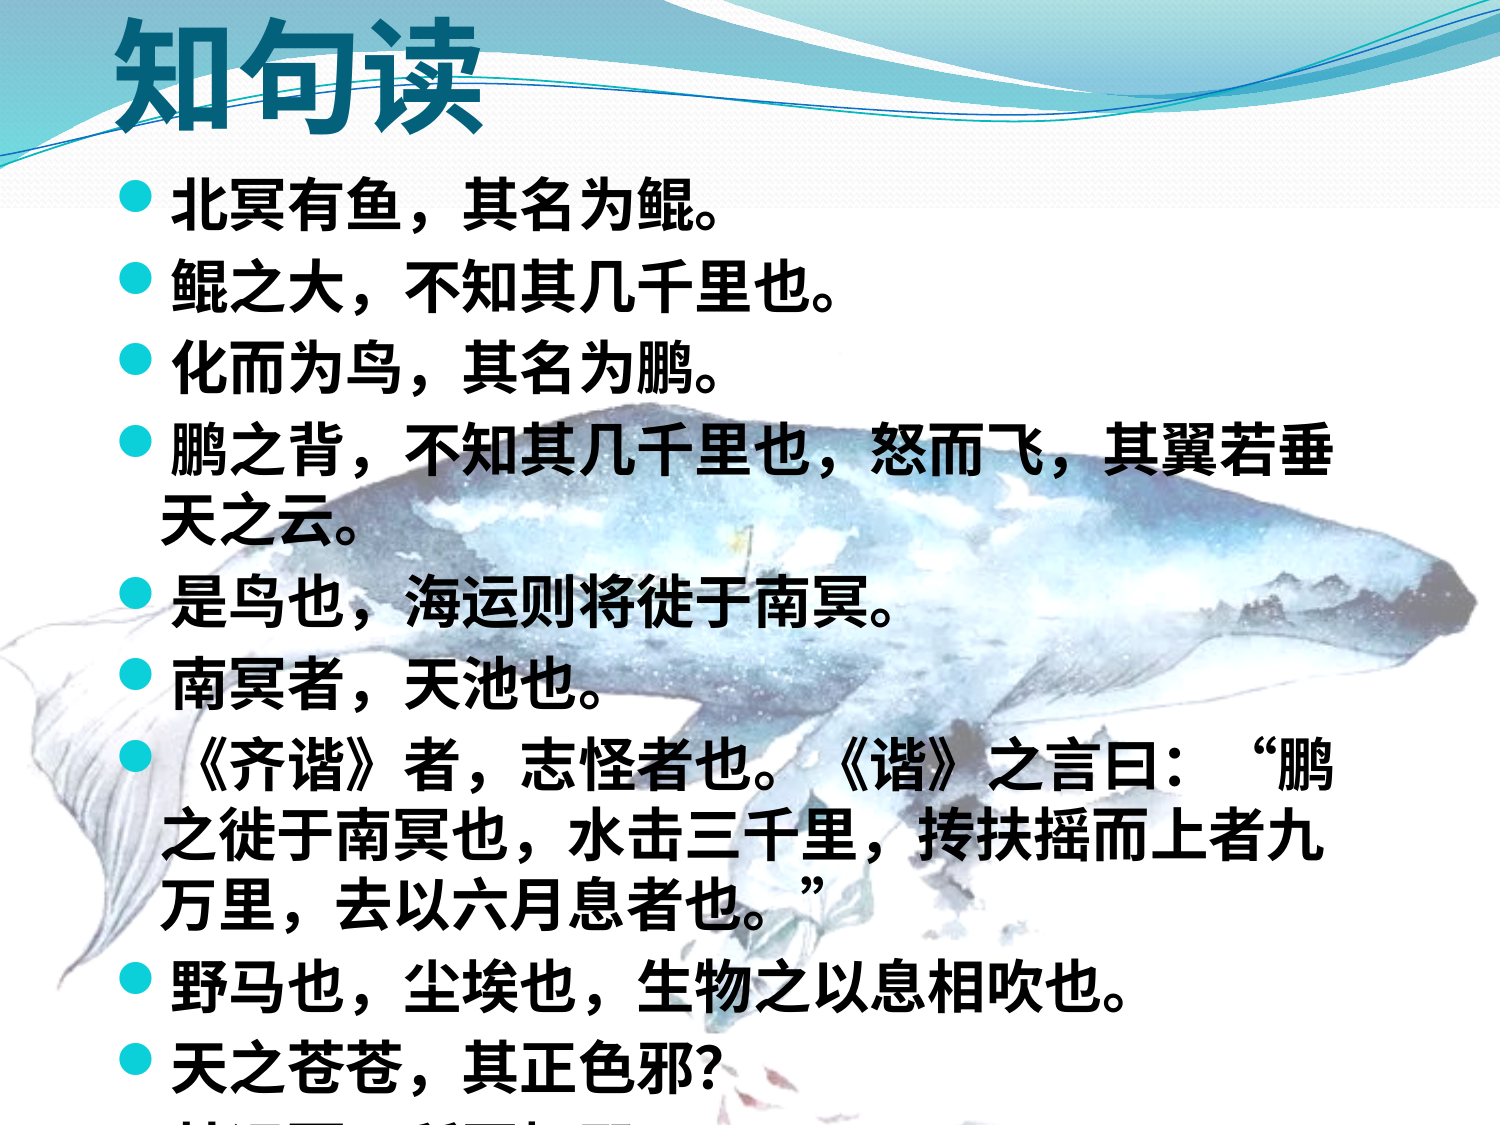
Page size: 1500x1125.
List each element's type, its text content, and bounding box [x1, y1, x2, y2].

picture [0, 207, 1500, 1125]
title 知句读 [112, 30, 550, 149]
list 北冥有鱼，其名为鲲。 鲲之大，不知其几千里也。 化而为鸟，其名为鹏。 鹏之背，不知其几千里也，怒而飞，其翼若垂天之云。 是鸟也，海运则将徙于南冥。 南冥者，天池也。 《齐谐》者，志怪者也。《谐》之言曰：“鹏之徙于南冥也，水击三千里，抟扶摇而上者九万里，去以六月息者也。” 野马也，尘埃也，生物之以息相吹也。 天之苍苍，其正色邪？ 其远而无所至极邪？ 其视下也，亦若是则已矣。 [100, 160, 1392, 207]
